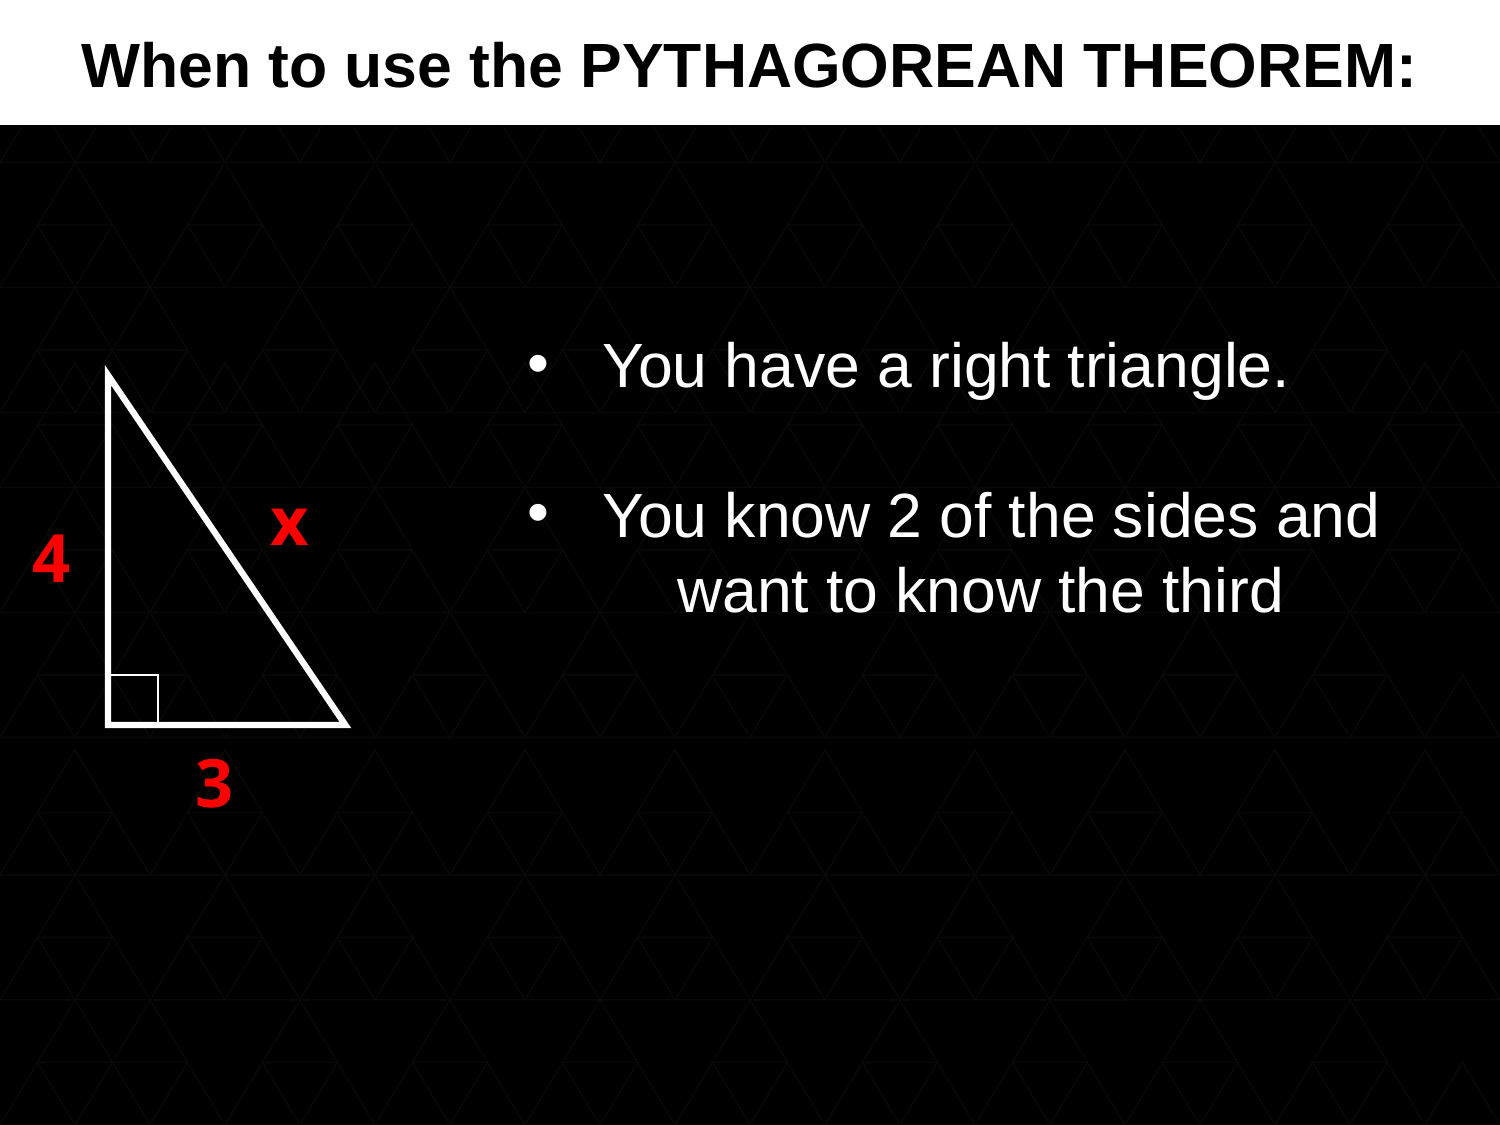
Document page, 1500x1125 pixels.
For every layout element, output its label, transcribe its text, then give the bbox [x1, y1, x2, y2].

text_box When to use the PYTHAGOREAN THEOREM: [0, 0, 1500, 125]
text_box [107, 675, 158, 725]
text_box You have a right triangle. You know 2 of the sides and want to know the third [512, 174, 1450, 850]
text_box [107, 375, 346, 726]
text_box 4 [0, 512, 108, 600]
text_box x [232, 474, 346, 563]
text_box 3 [157, 737, 271, 825]
